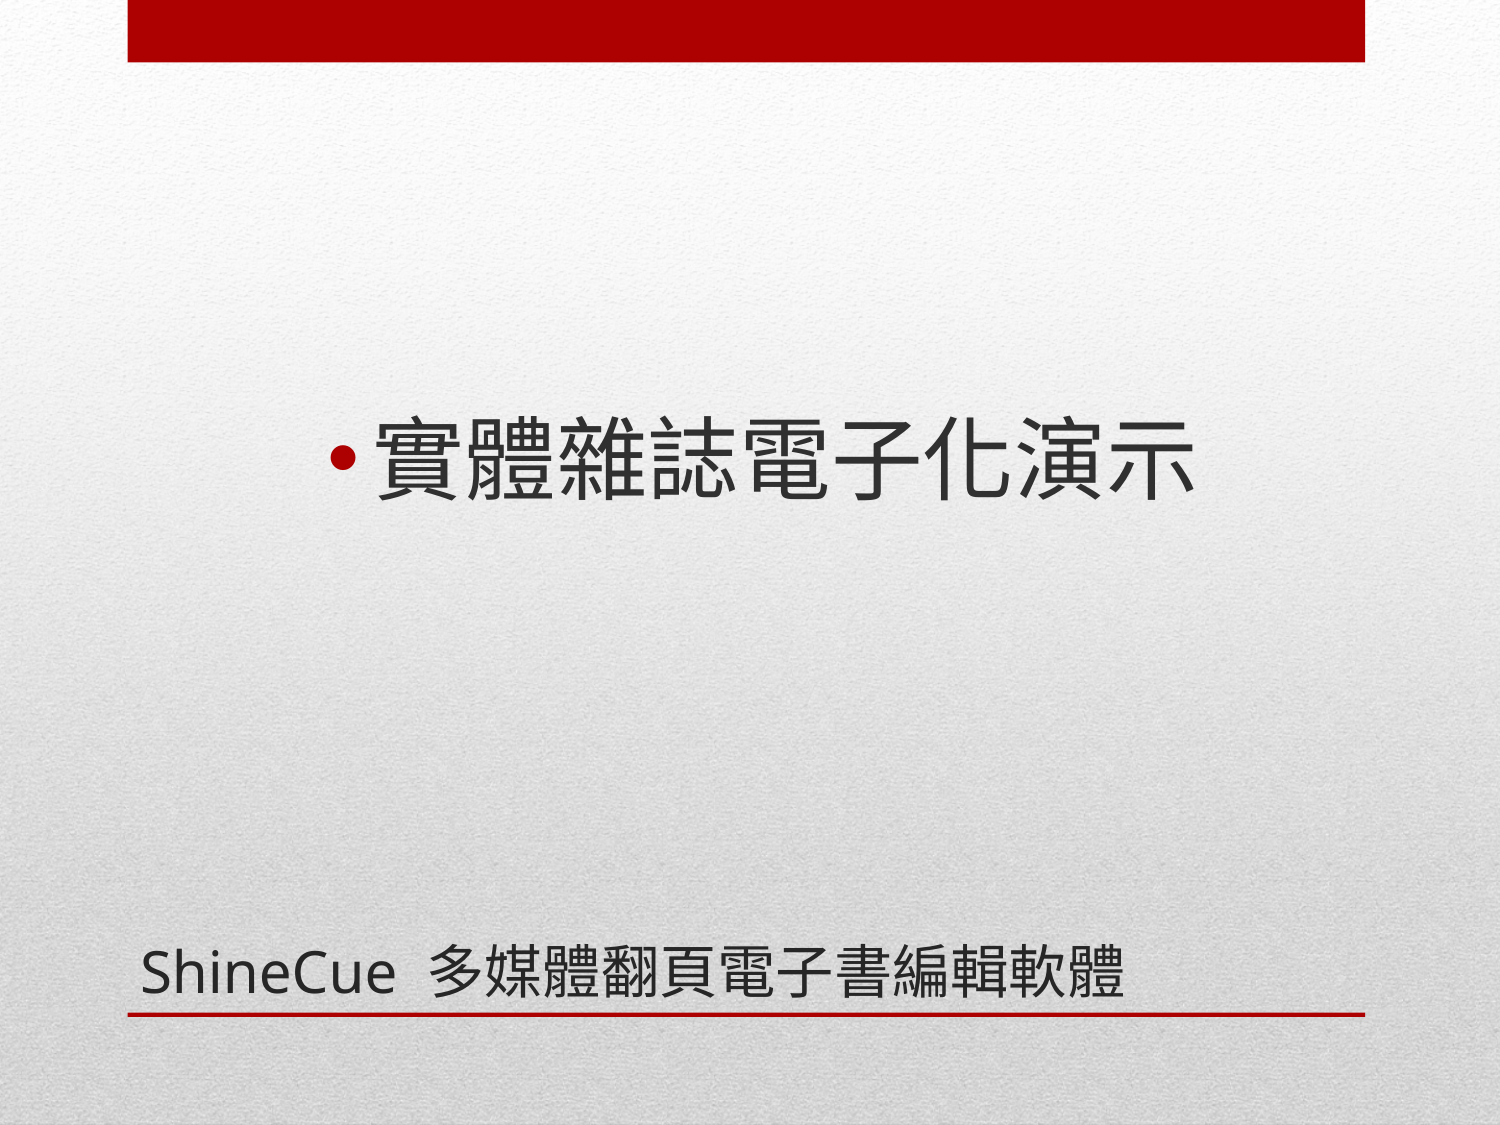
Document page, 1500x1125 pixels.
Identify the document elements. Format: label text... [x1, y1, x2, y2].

list 實體雜誌電子化演示 [312, 408, 1500, 505]
title ShineCue 多媒體翻頁電子書編輯軟體 [124, 749, 1353, 1013]
